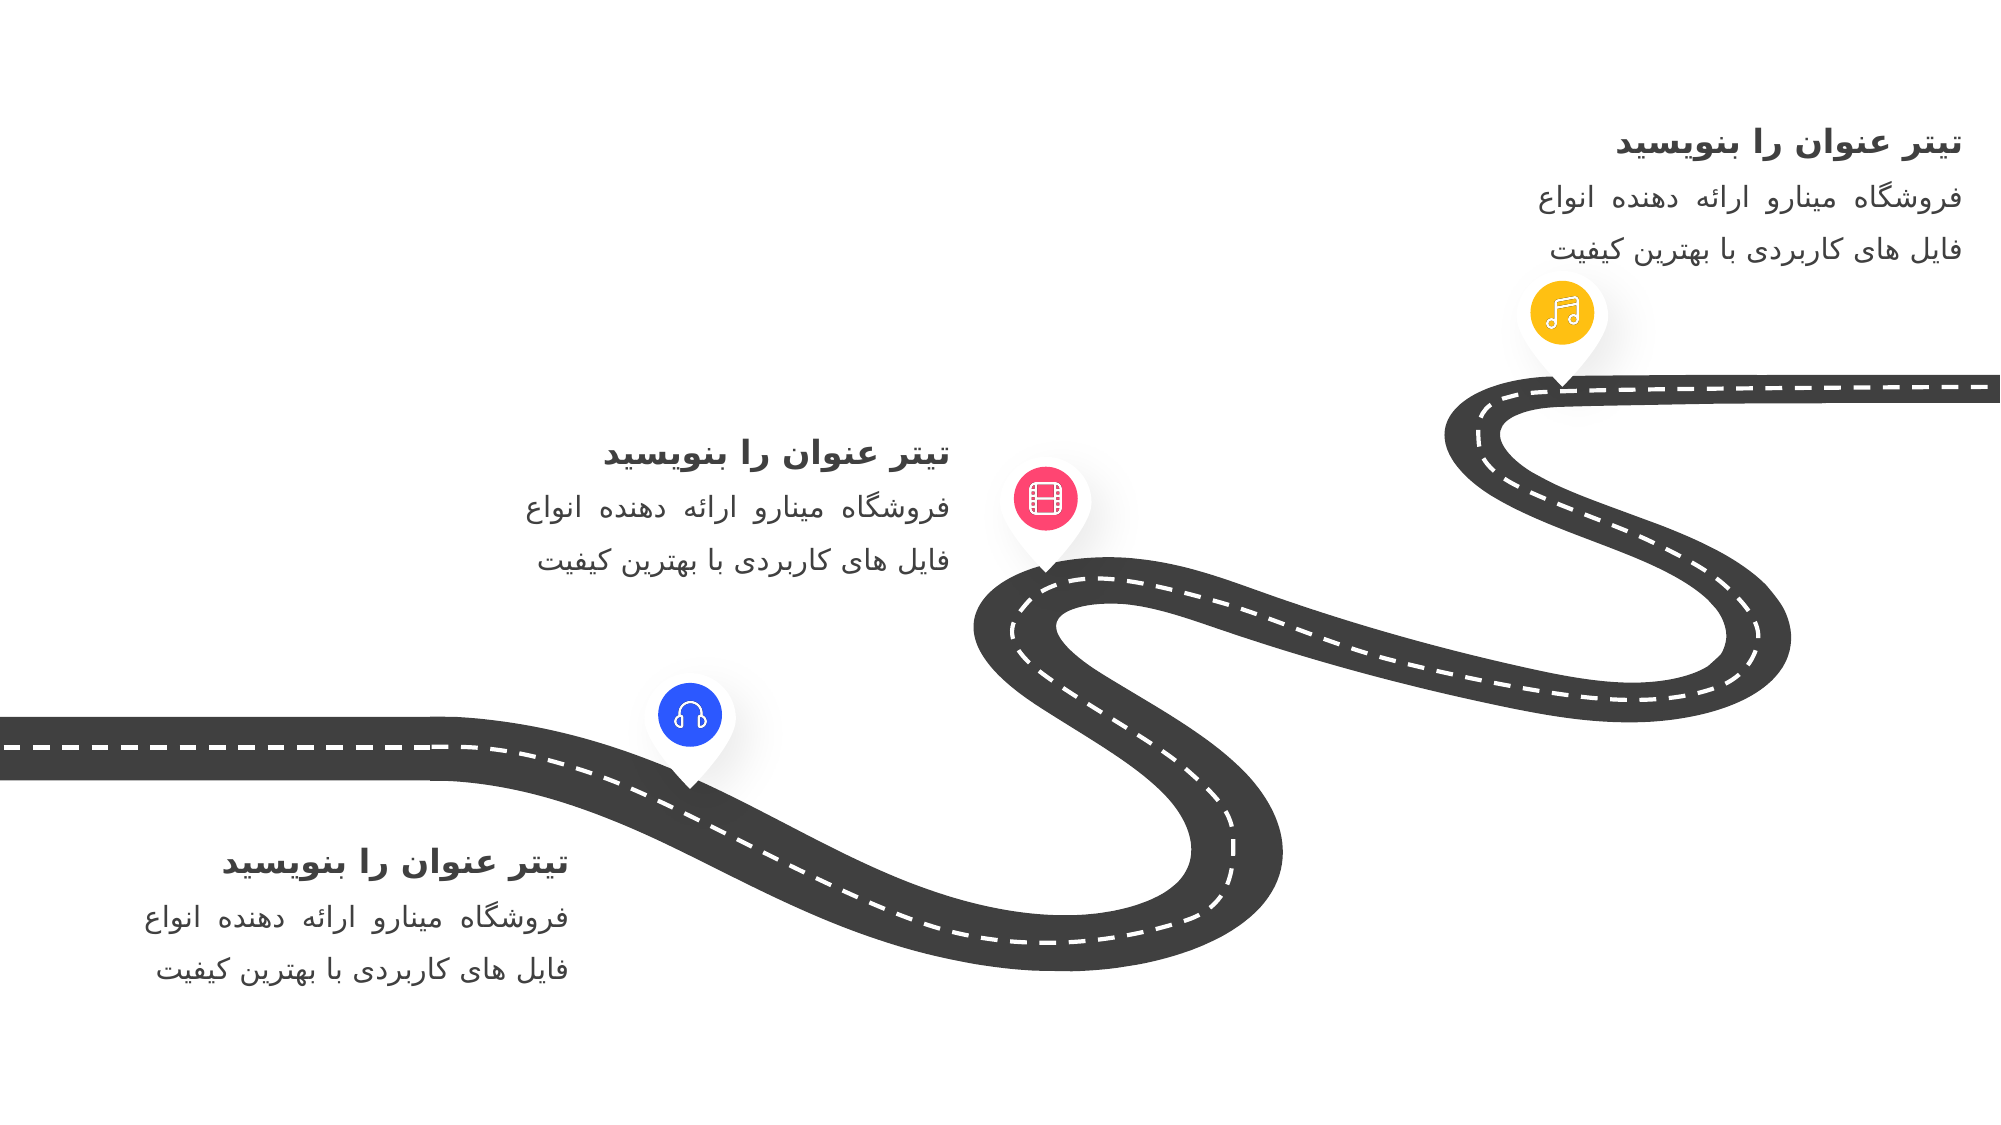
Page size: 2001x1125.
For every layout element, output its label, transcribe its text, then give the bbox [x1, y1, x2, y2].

text_box تیتر عنوان را بنویسید فروشگاه مینارو ارائه دهنده انواع فایل های کاربردی با بهترین کیفیت [122, 813, 585, 993]
text_box [431, 385, 2000, 945]
text_box تیتر عنوان را بنویسید فروشگاه مینارو ارائه دهنده انواع فایل های کاربردی با بهترین کیفیت [1516, 93, 1979, 273]
text_box [1609, 374, 1832, 389]
text_box [432, 493, 1792, 972]
text_box [1979, 399, 2000, 404]
text_box تیتر عنوان را بنویسید فروشگاه مینارو ارائه دهنده انواع فایل های کاربردی با بهترین کیفیت [503, 403, 966, 584]
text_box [1516, 270, 1609, 388]
text_box [0, 715, 432, 782]
text_box [1444, 380, 1562, 507]
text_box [643, 672, 737, 790]
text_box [999, 456, 1093, 574]
text_box [1765, 373, 2000, 387]
